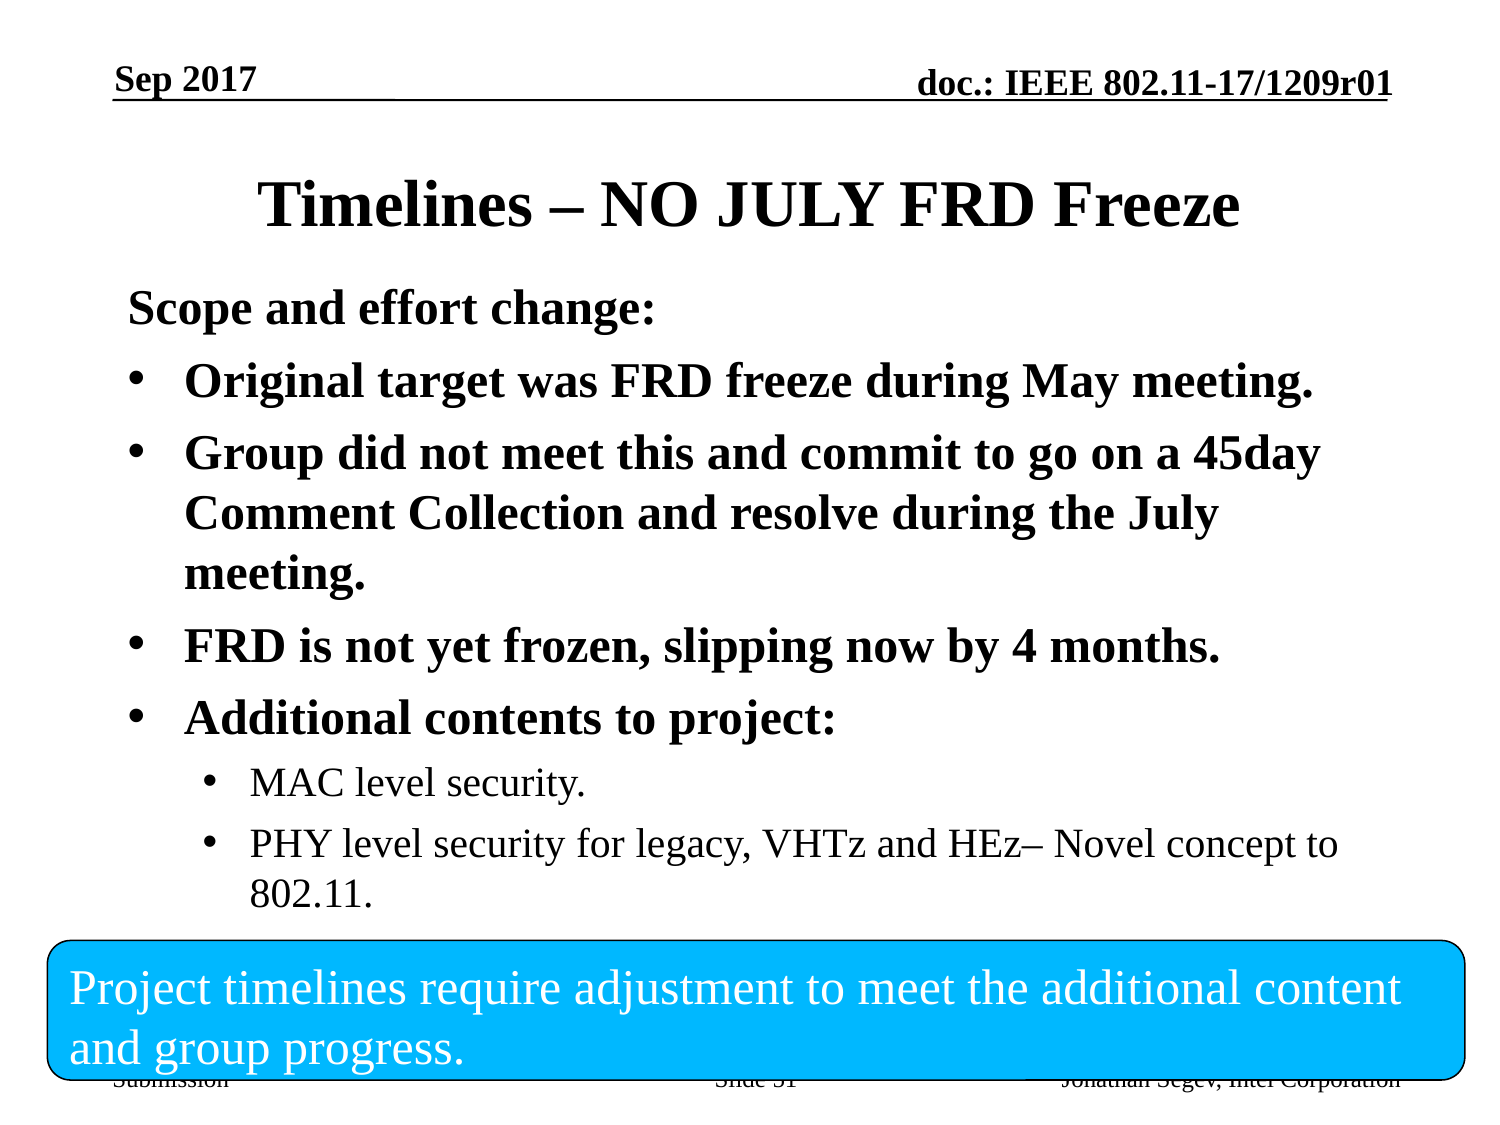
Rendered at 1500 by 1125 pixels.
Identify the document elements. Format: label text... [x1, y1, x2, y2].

list Scope and effort change: Original target was FRD freeze during May meeting. Group did not meet this and commit to go on a 45day Comment Collection and resolve during the July meeting. FRD is not yet frozen, slipping now by 4 months. Additional contents to project: MAC level security. PHY level security for legacy, VHTz and HEz– Novel concept to 802.11. Project timelines required adjustment to meet the additional content. [112, 266, 1388, 940]
footer Jonathan Segev, Intel Corporation [878, 1081, 1402, 1093]
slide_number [114, 54, 423, 100]
title Timelines – NO JULY FRD Freeze [112, 112, 1388, 266]
slide_number Slide 51 [712, 1081, 800, 1123]
text_box Project timelines require adjustment to meet the additional content and group progress. [47, 940, 1465, 1081]
